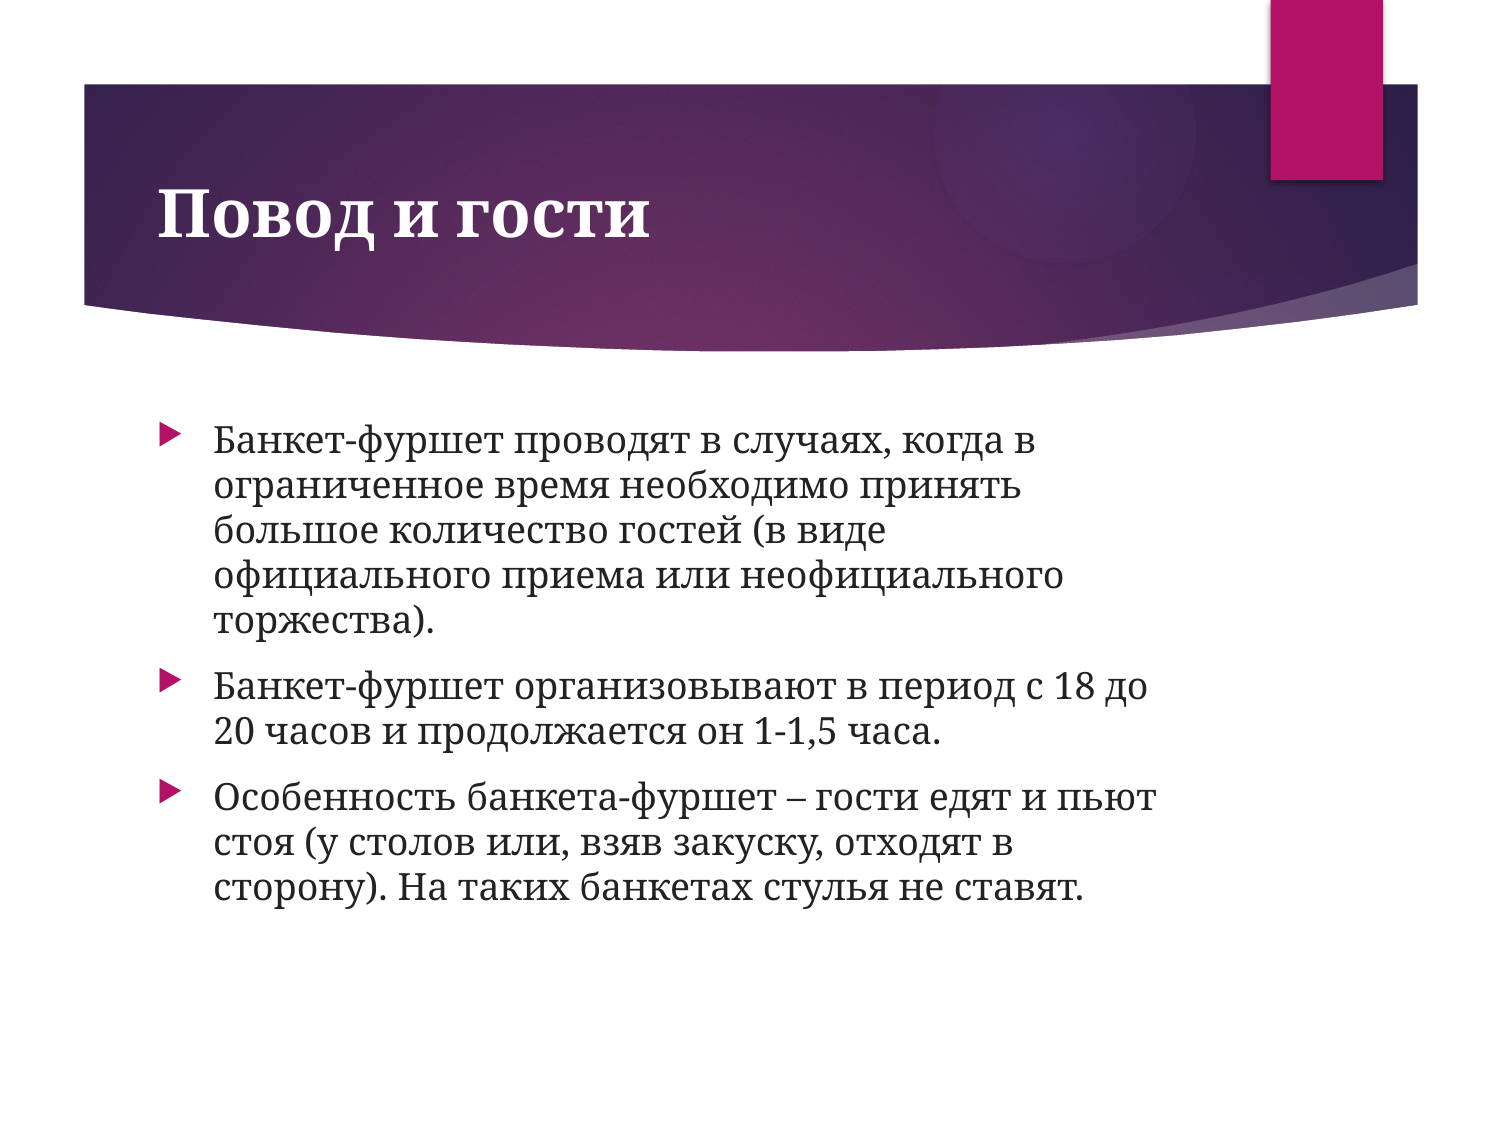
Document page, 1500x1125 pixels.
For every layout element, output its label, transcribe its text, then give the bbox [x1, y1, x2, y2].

title Повод и гости [142, 152, 1183, 269]
list Банкет-фуршет проводят в случаях, когда в ограниченное время необходимо принять большое количество гостей (в виде официального приема или неофициального торжества). Банкет-фуршет организовывают в период с 18 до 20 часов и продолжается он 1-1,5 часа. Особенность банкета-фуршет – гости едят и пьют стоя (у столов или, взяв закуску, отходят в сторону). На таких банкетах стулья не ставят. [141, 408, 1183, 988]
